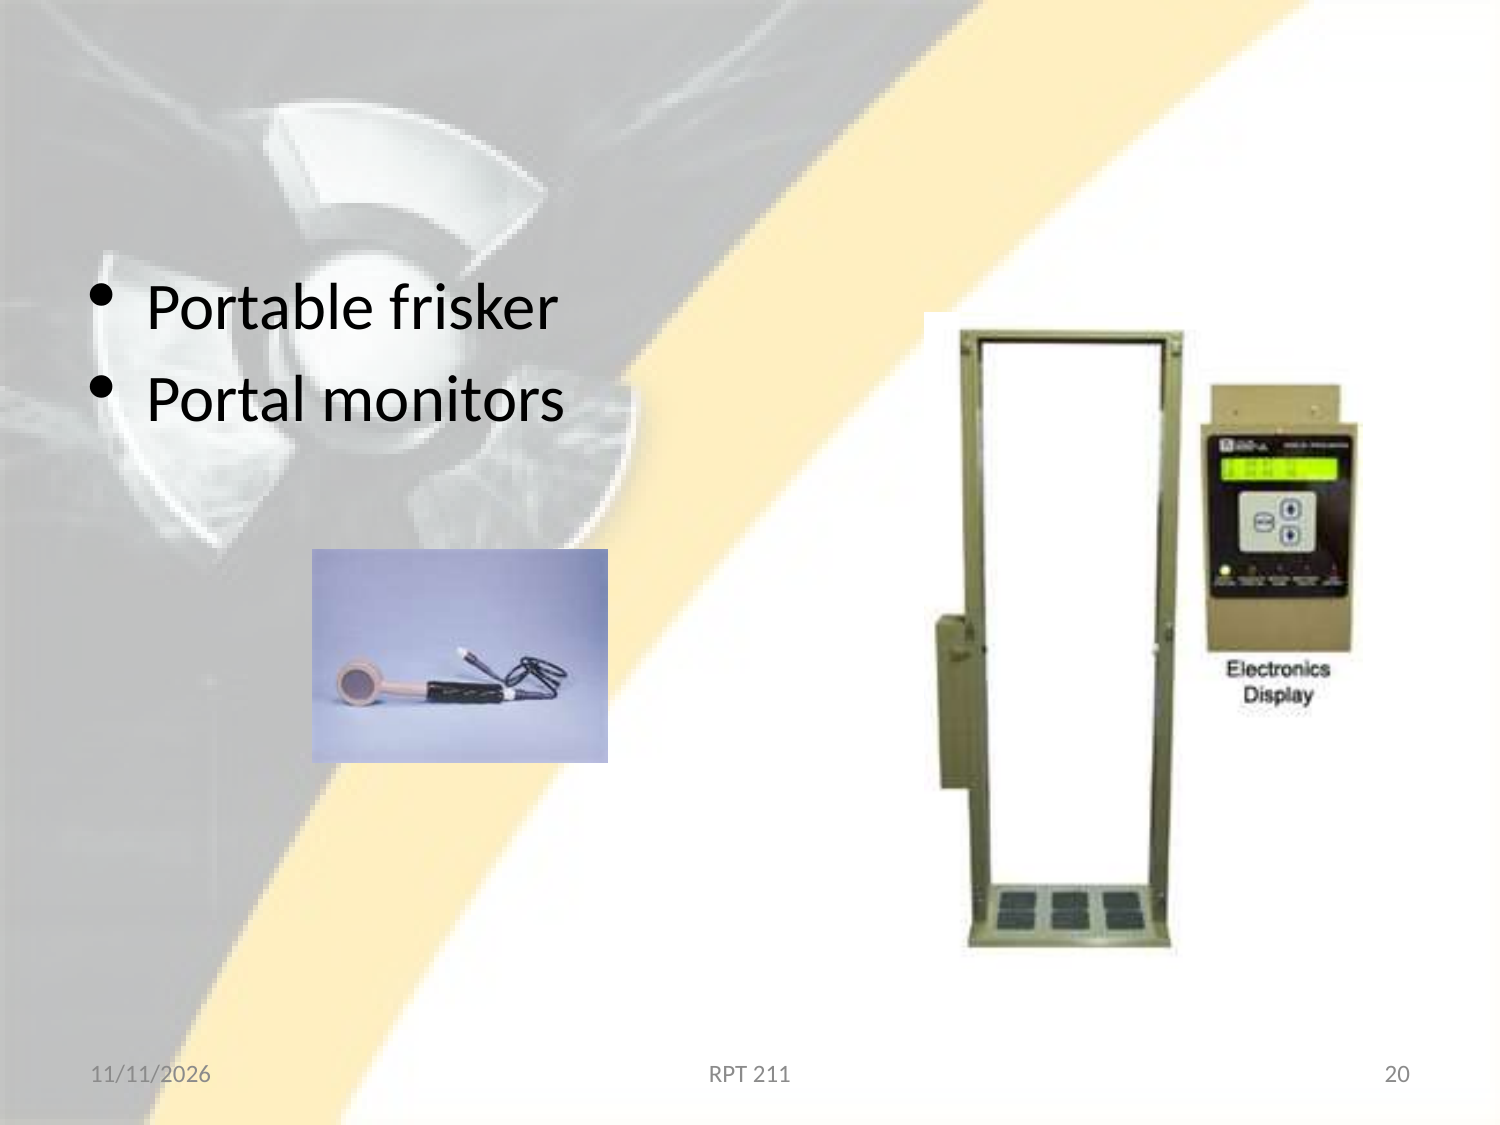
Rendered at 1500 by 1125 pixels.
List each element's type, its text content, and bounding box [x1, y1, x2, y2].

footer RPT 211 [512, 1042, 988, 1103]
list Portable frisker Portal monitors [75, 243, 925, 525]
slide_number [75, 1042, 425, 1103]
picture [924, 312, 1363, 970]
picture [312, 549, 609, 763]
slide_number 20 [1074, 1042, 1425, 1103]
